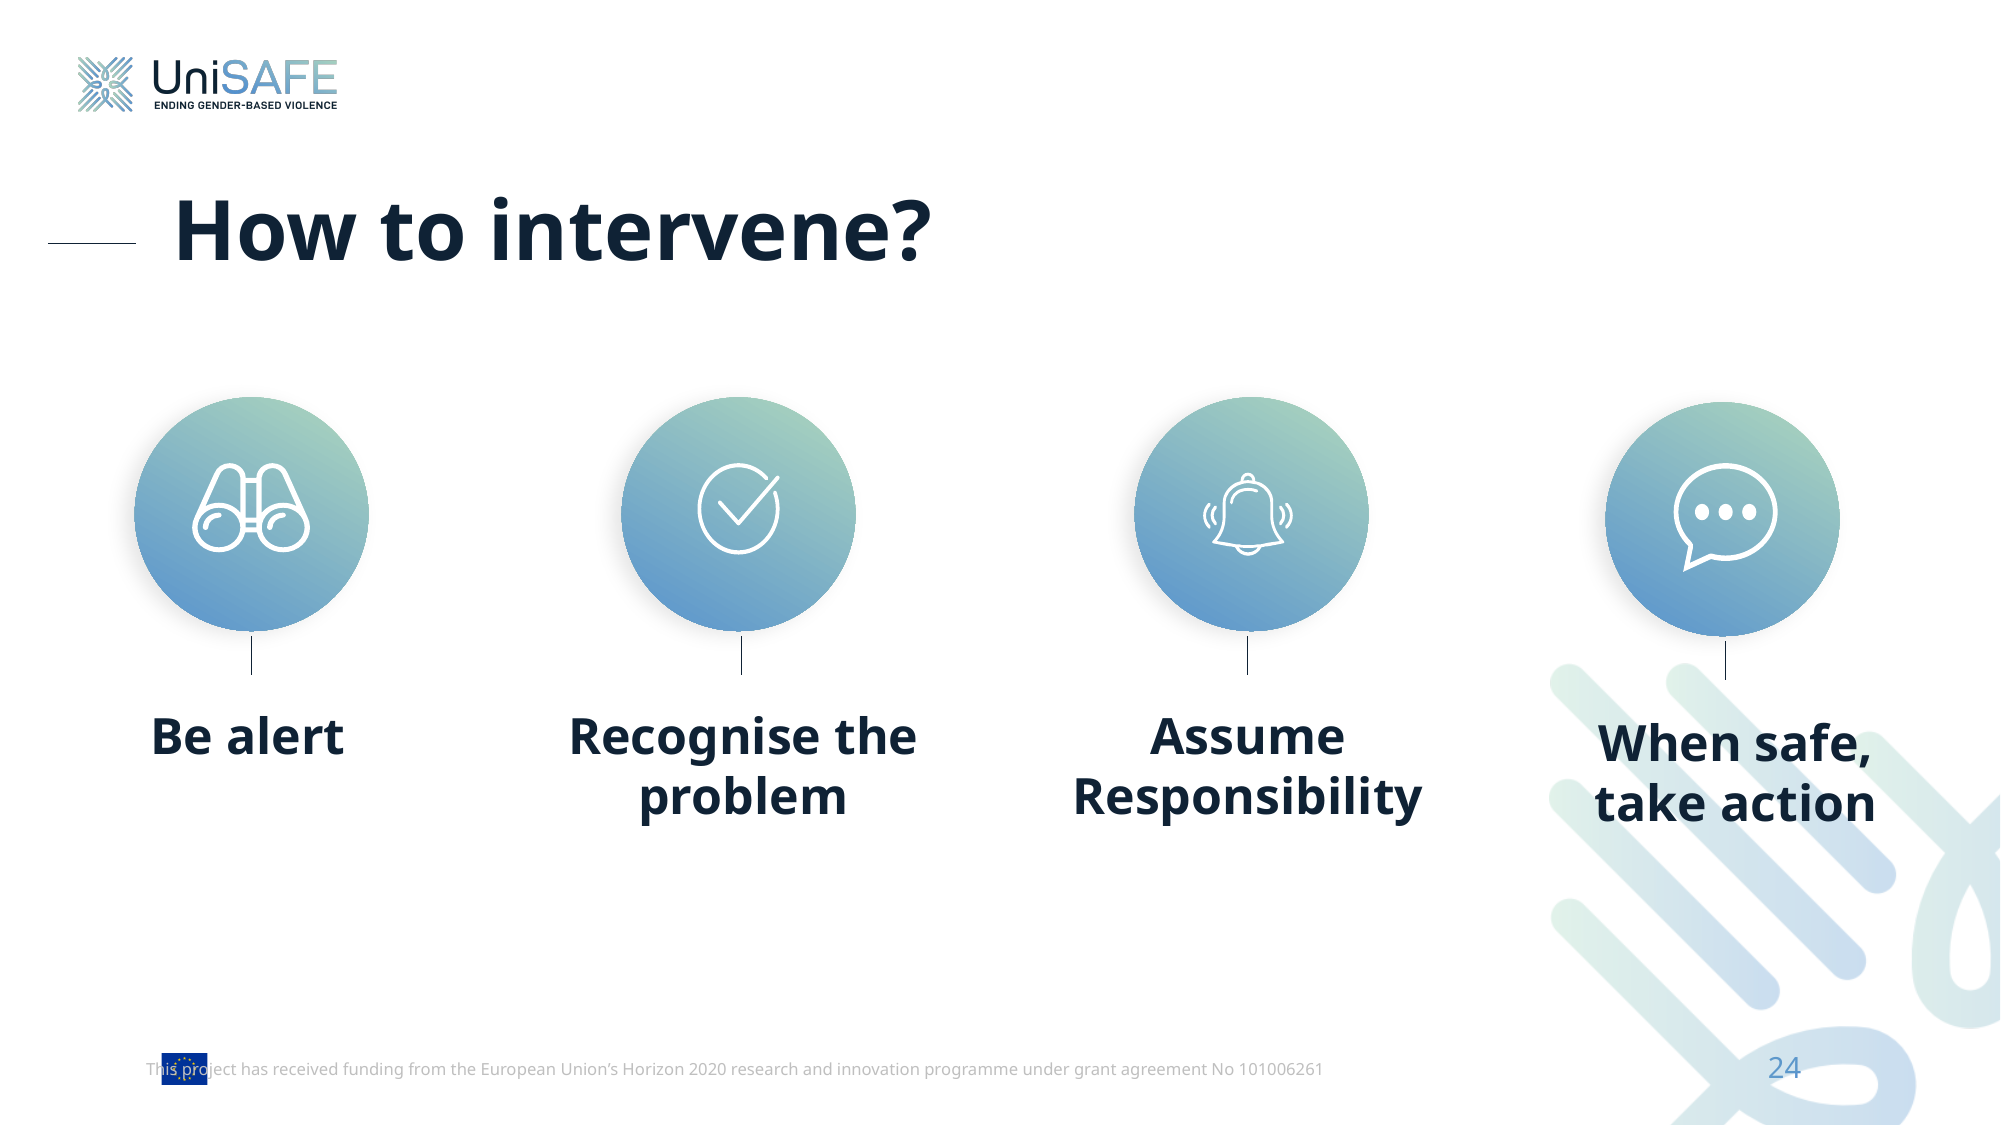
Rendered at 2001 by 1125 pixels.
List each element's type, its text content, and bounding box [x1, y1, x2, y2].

text_box [1133, 396, 1370, 633]
text_box [1285, 503, 1293, 529]
text_box [192, 463, 310, 553]
text_box [1210, 505, 1217, 526]
slide_number 24 [1366, 1038, 1817, 1099]
text_box [620, 396, 857, 633]
text_box [1604, 401, 1841, 638]
text_box [1212, 472, 1285, 556]
text_box [1203, 503, 1211, 529]
title How to intervene? [172, 157, 1828, 285]
text_box Recognise the problem [549, 696, 938, 832]
text_box Assume Responsibility [1054, 696, 1442, 832]
text_box [1279, 505, 1286, 526]
text_box [697, 463, 780, 555]
picture [78, 57, 337, 112]
text_box Be alert [54, 696, 442, 772]
text_box [1673, 463, 1778, 572]
text_box When safe, take action [1541, 704, 1930, 840]
text_box [133, 396, 370, 633]
